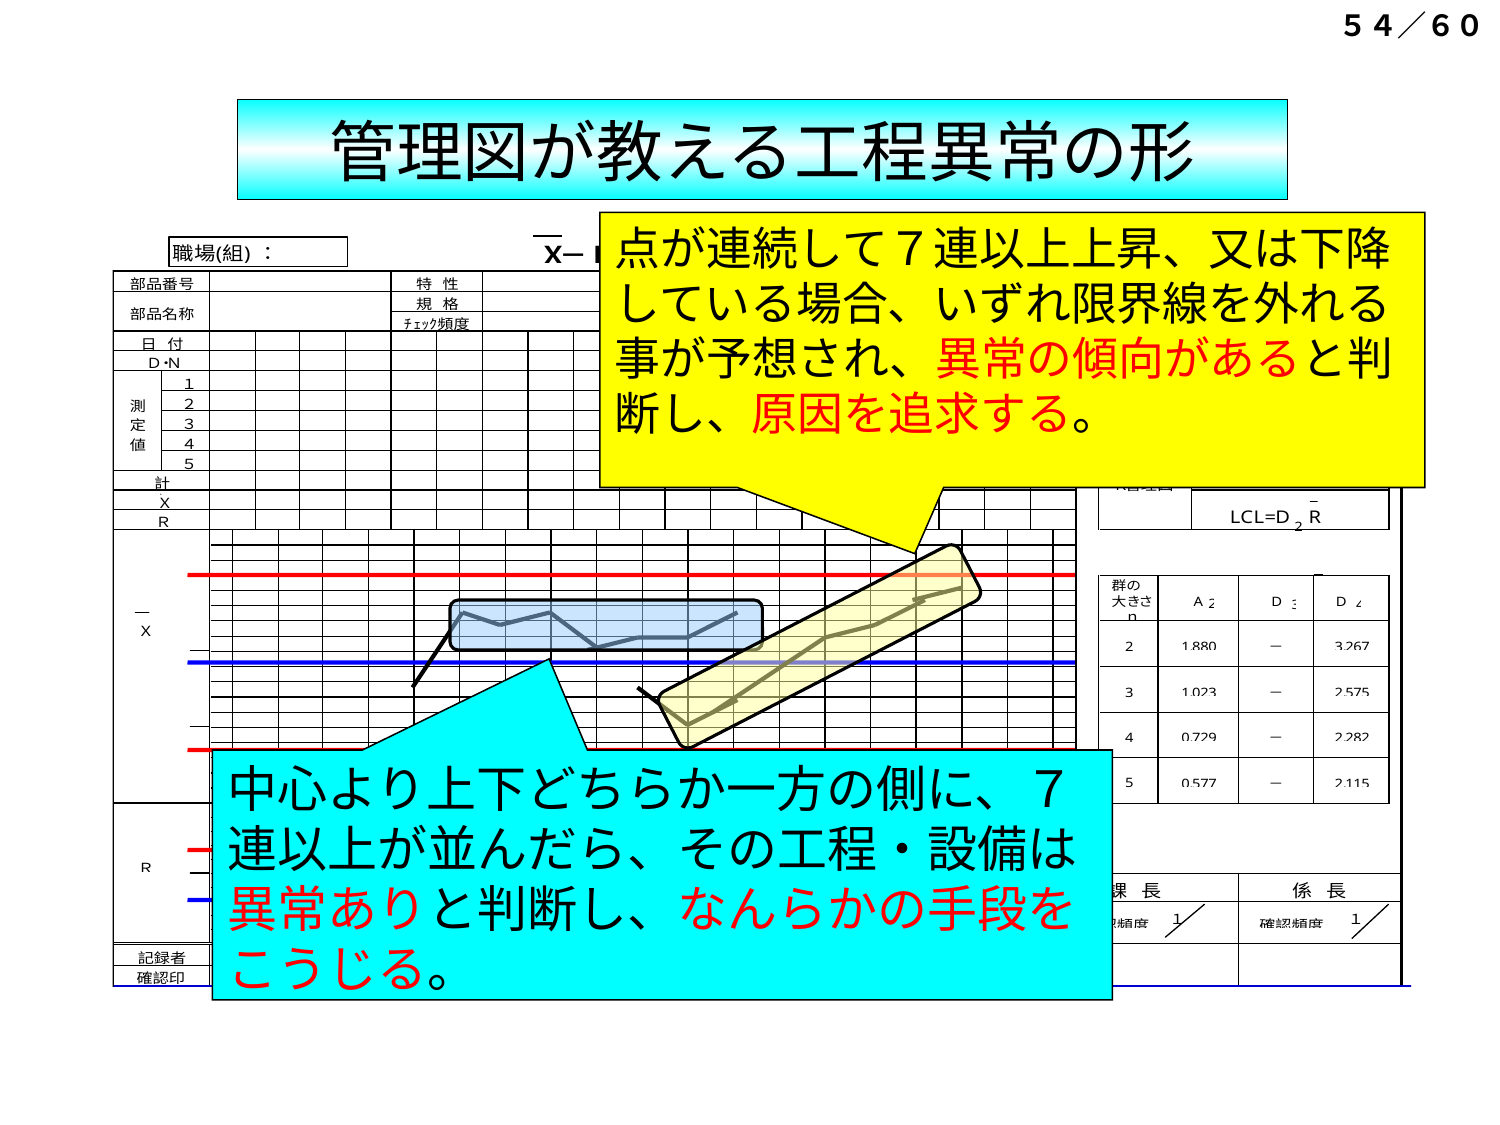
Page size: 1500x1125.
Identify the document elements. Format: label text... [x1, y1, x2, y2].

text_box 点が連続して７連以上上昇、又は下降している場合、いずれ限界線を外れる事が予想され、異常の傾向があると判断し、原因を追求する。 [1413, 212, 1425, 488]
text_box ５４／６０ [1324, 0, 1500, 85]
text_box 中心より上下どちらか一方の側に、７連以上が並んだら、その工程・設備は異常ありと判断し、なんらかの手段をこうじる。 [212, 996, 1113, 1000]
title 管理図が教える工程異常の形 [237, 99, 1288, 200]
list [112, 212, 1413, 988]
